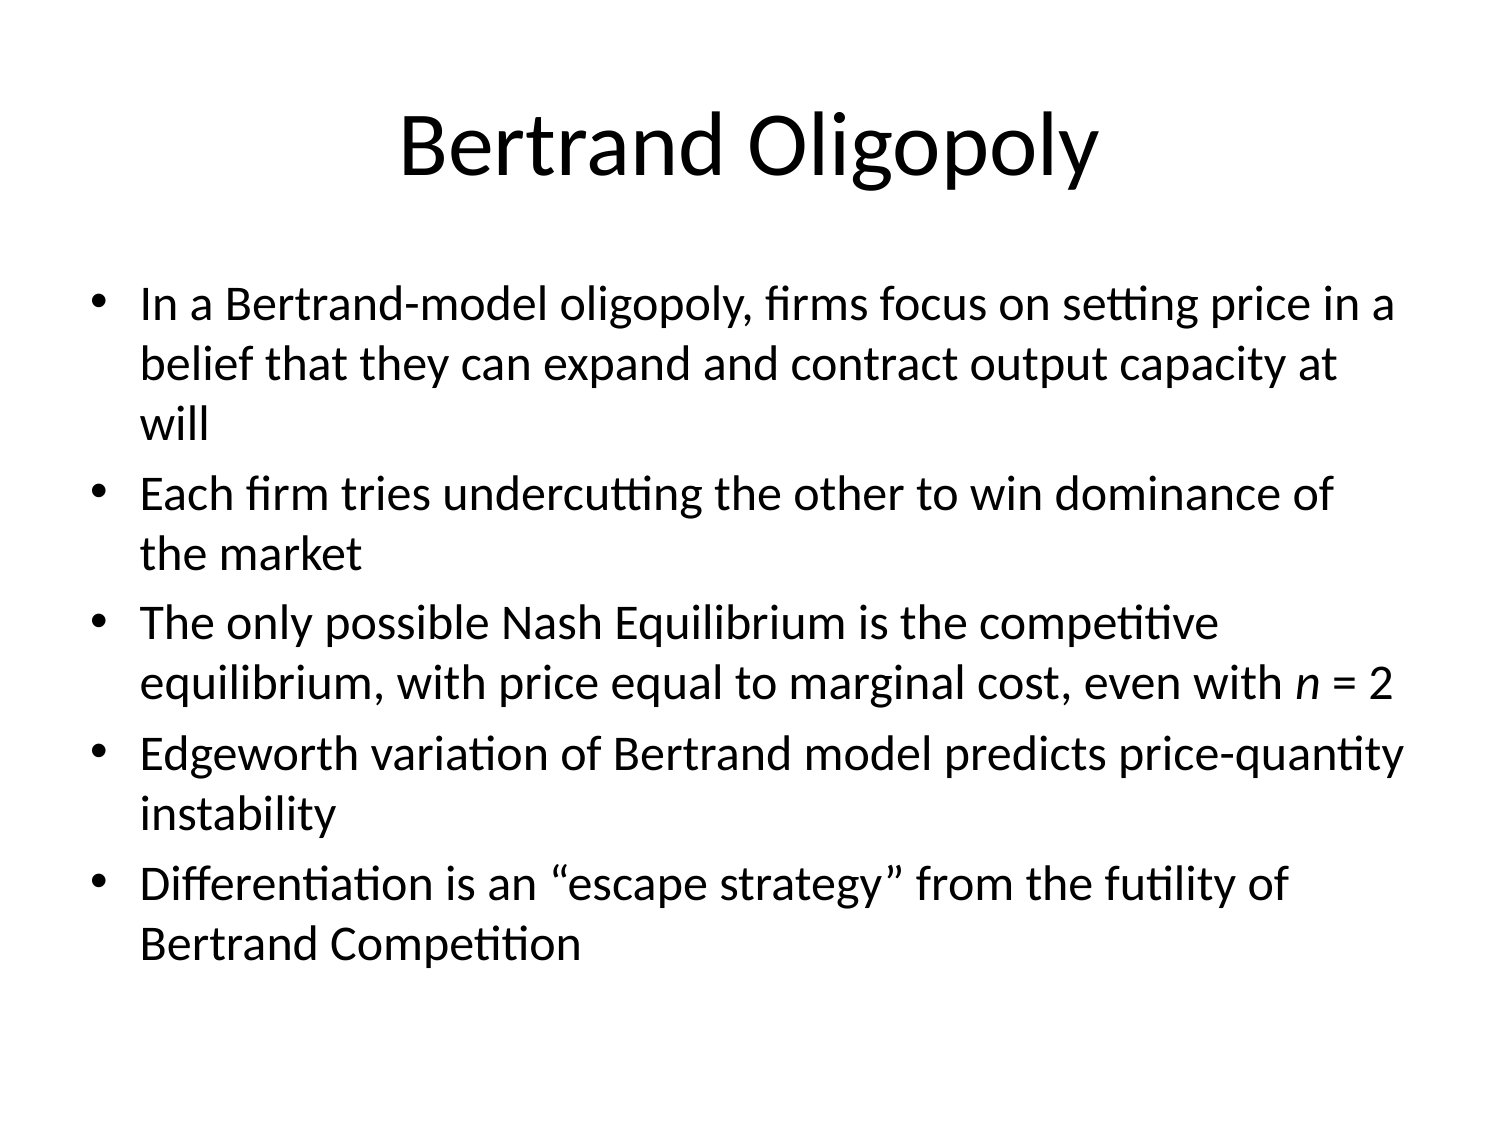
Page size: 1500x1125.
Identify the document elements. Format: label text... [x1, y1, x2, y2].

list In a Bertrand-model oligopoly, firms focus on setting price in a belief that they can expand and contract output capacity at will Each firm tries undercutting the other to win dominance of the market The only possible Nash Equilibrium is the competitive equilibrium, with price equal to marginal cost, even with n = 2 Edgeworth variation of Bertrand model predicts price-quantity instability Differentiation is an “escape strategy” from the futility of Bertrand Competition [75, 262, 1425, 1005]
title Bertrand Oligopoly [75, 45, 1425, 233]
